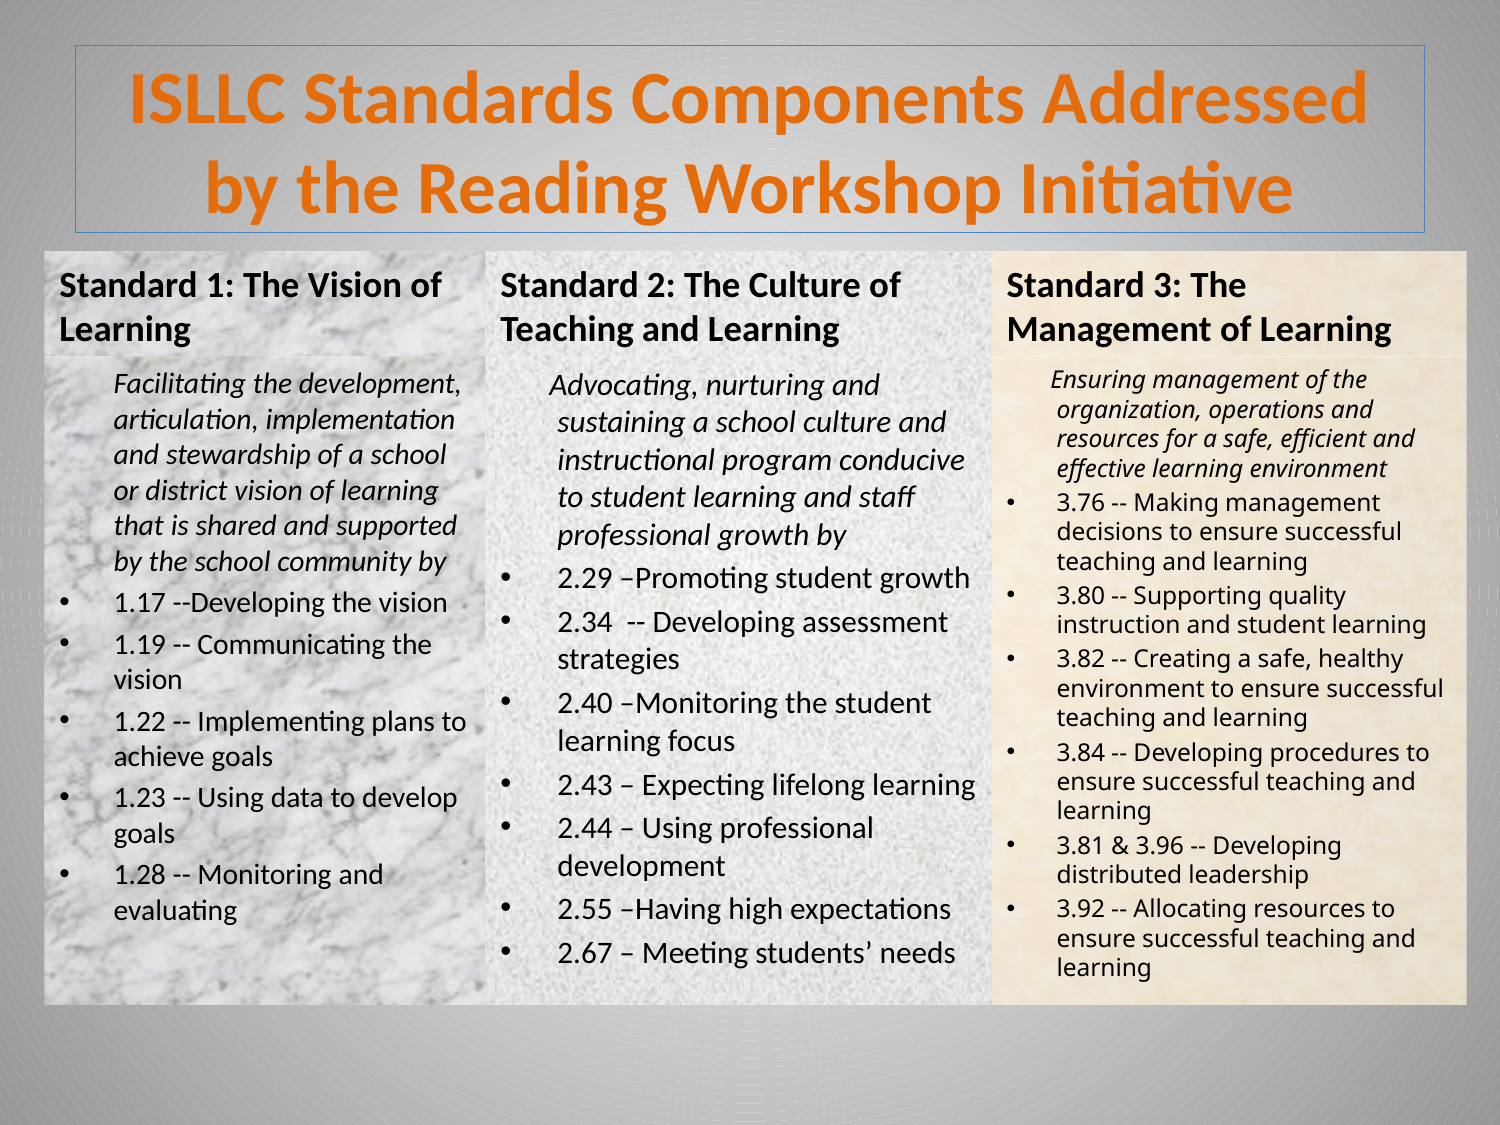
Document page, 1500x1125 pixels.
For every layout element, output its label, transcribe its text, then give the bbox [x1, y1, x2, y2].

list Advocating, nurturing and sustaining a school culture and instructional program conducive to student learning and staff professional growth by 2.29 –Promoting student growth 2.34 -- Developing assessment strategies 2.40 –Monitoring the student learning focus 2.43 – Expecting lifelong learning 2.44 – Using professional development 2.55 –Having high expectations 2.67 – Meeting students’ needs [485, 356, 991, 1005]
list Ensuring management of the organization, operations and resources for a safe, efficient and effective learning environment 3.76 -- Making management decisions to ensure successful teaching and learning 3.80 -- Supporting quality instruction and student learning 3.82 -- Creating a safe, healthy environment to ensure successful teaching and learning 3.84 -- Developing procedures to ensure successful teaching and learning 3.81 & 3.96 -- Developing distributed leadership 3.92 -- Allocating resources to ensure successful teaching and learning [991, 356, 1467, 1005]
title ISLLC Standards Components Addressed by the Reading Workshop Initiative [75, 45, 1425, 233]
list Standard 3: The Management of Learning [991, 251, 1467, 356]
list Standard 1: The Vision of Learning [44, 251, 485, 356]
list Standard 2: The Culture of Teaching and Learning [485, 251, 991, 356]
list Facilitating the development, articulation, implementation and stewardship of a school or district vision of learning that is shared and supported by the school community by 1.17 --Developing the vision 1.19 -- Communicating the vision 1.22 -- Implementing plans to achieve goals 1.23 -- Using data to develop goals 1.28 -- Monitoring and evaluating [44, 356, 485, 1005]
